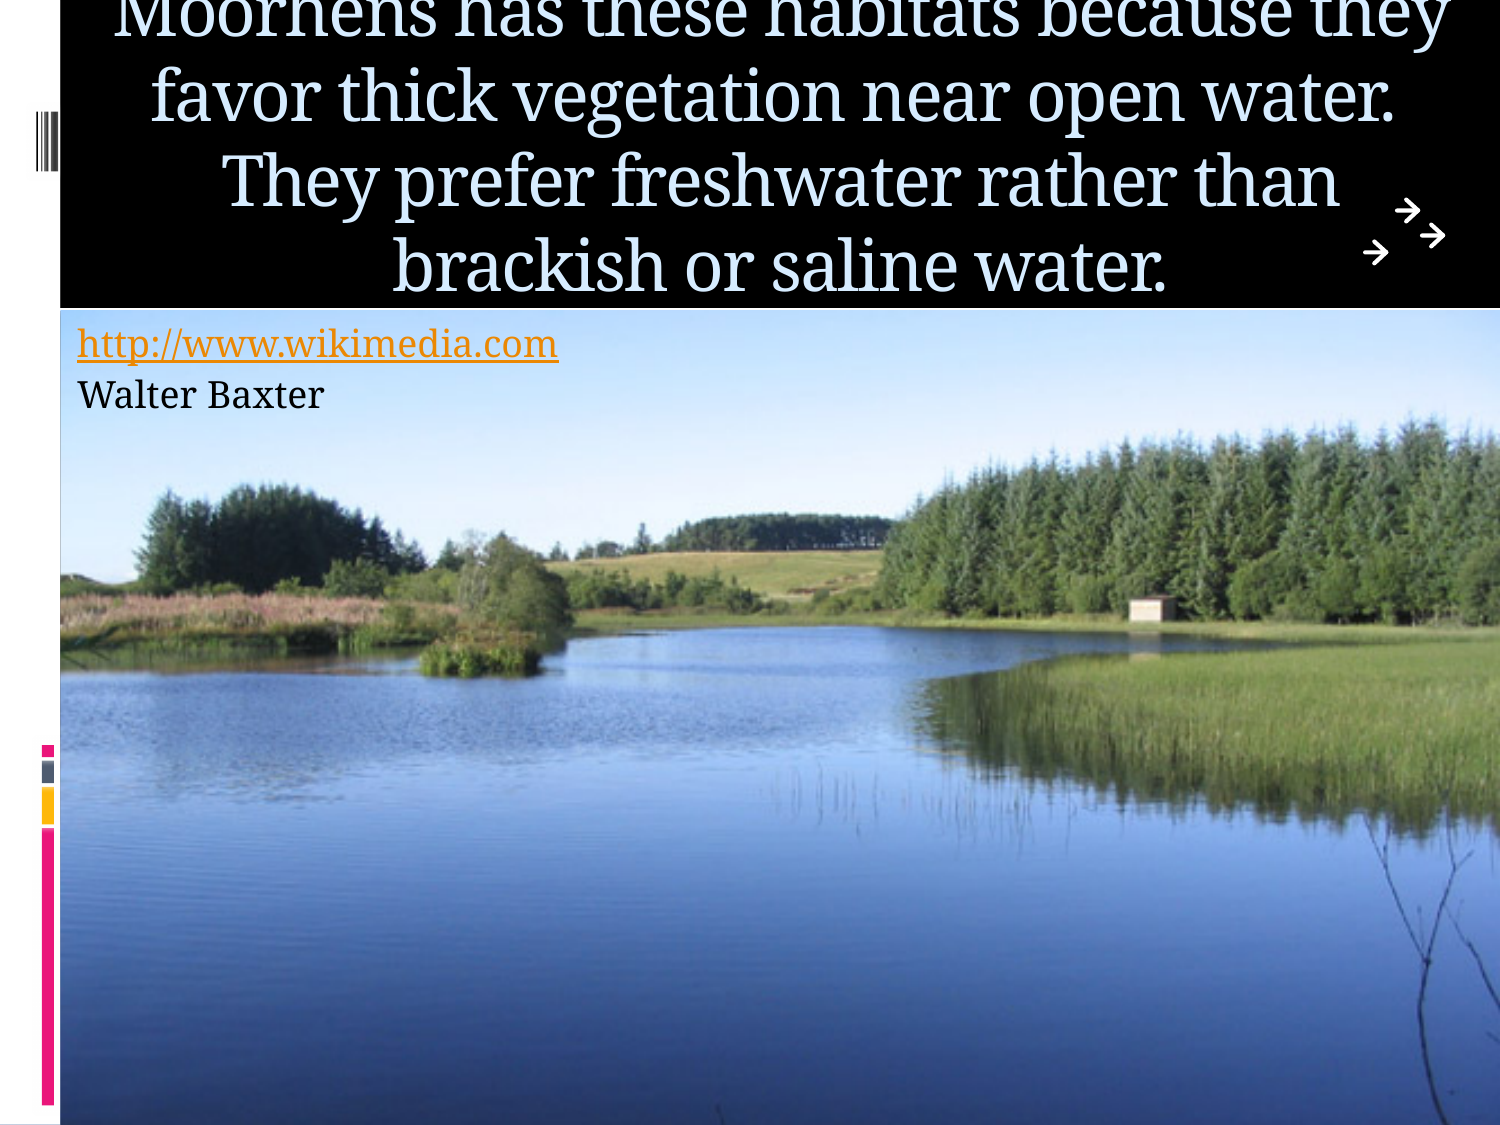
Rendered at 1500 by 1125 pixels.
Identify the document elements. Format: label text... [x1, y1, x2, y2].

title Moorhens has these habitats because they favor thick vegetation near open water. They prefer freshwater rather than brackish or saline water. [62, 0, 1500, 301]
picture [59, 310, 1500, 1125]
